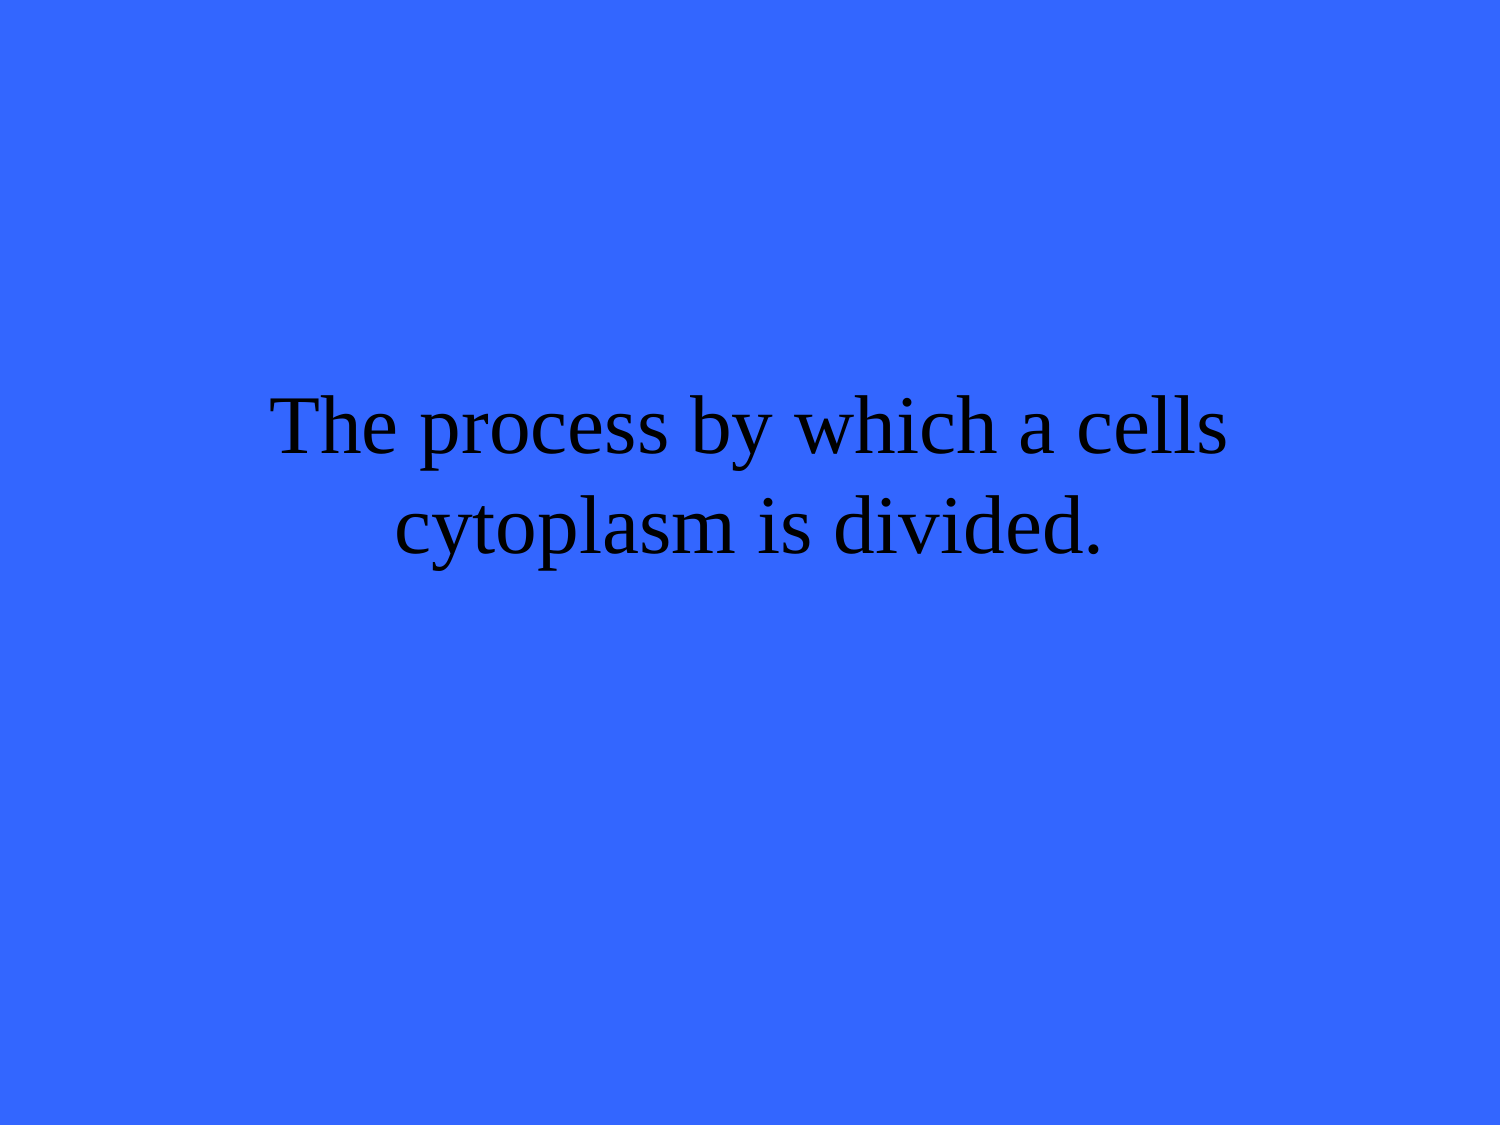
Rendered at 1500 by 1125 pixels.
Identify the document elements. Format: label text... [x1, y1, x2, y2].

title The process by which a cells cytoplasm is divided. [112, 349, 1388, 591]
